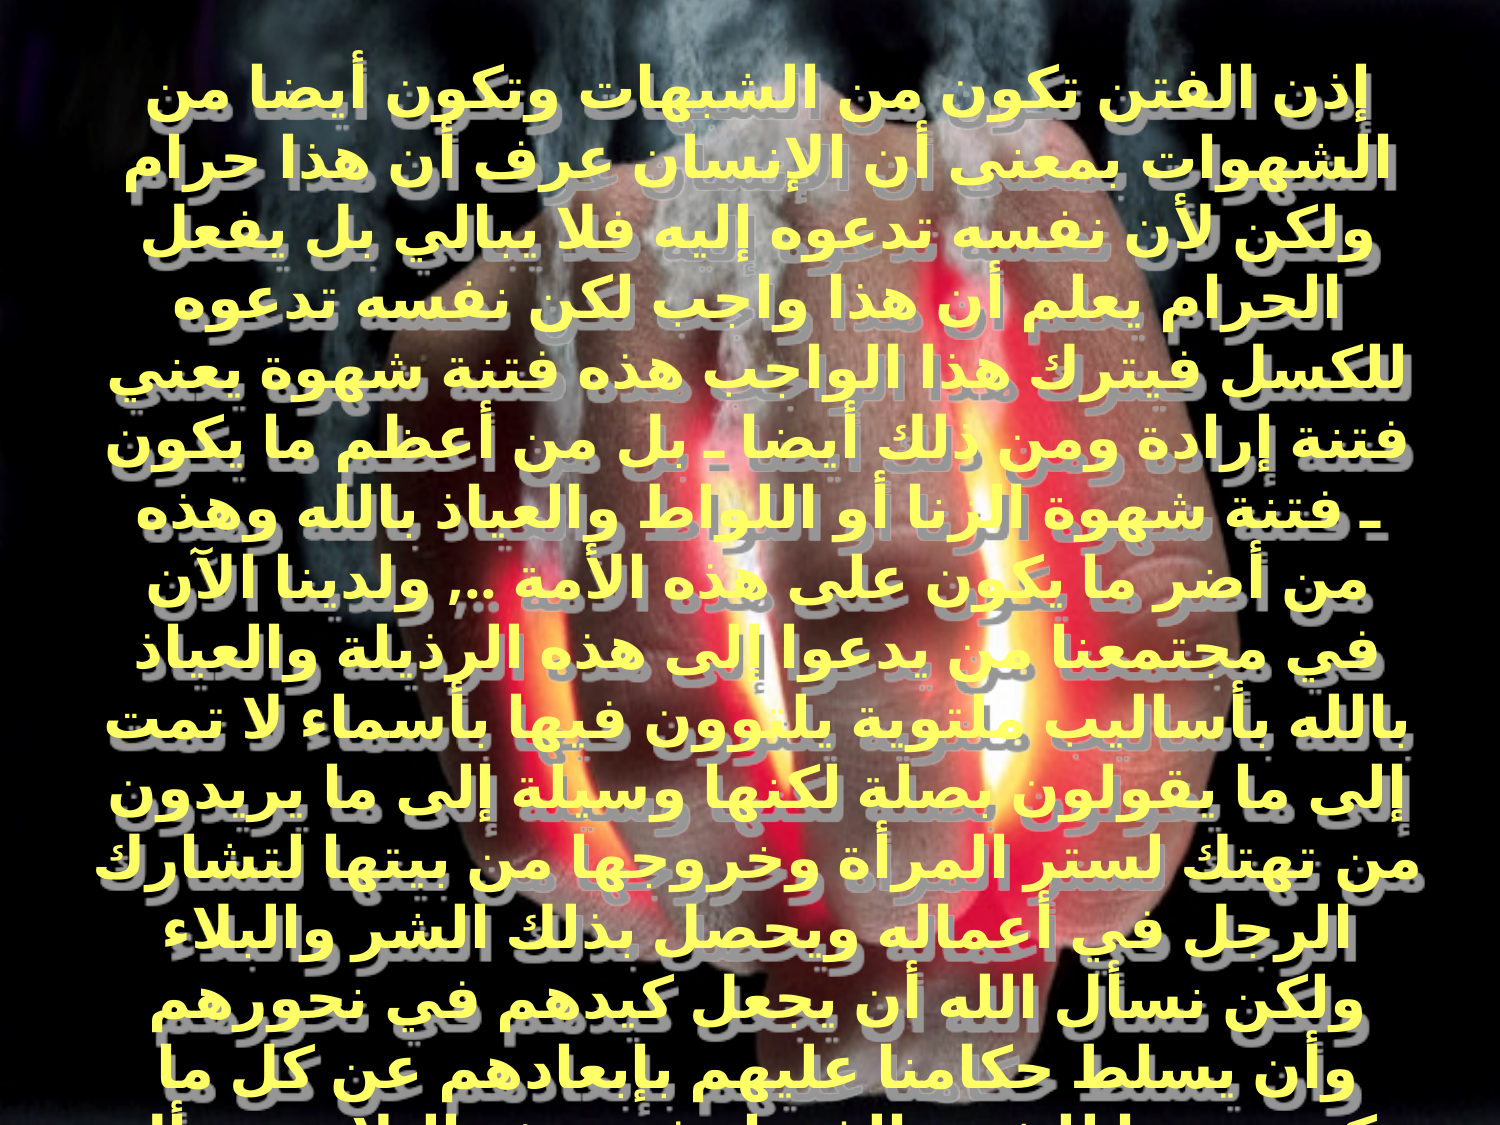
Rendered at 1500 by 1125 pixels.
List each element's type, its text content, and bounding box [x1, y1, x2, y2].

subtitle إذن الفتن تكون من الشبهات وتكون أيضا من الشهوات بمعنى أن الإنسان عرف أن هذا حرام ولكن لأن نفسه تدعوه إليه فلا يبالي بل يفعل الحرام يعلم أن هذا واجب لكن نفسه تدعوه للكسل فيترك هذا الواجب هذه فتنة شهوة يعني فتنة إرادة ومن ذلك أيضا ـ بل من أعظم ما يكون ـ فتنة شهوة الزنا أو اللواط والعياذ بالله وهذه من أضر ما يكون على هذه الأمة .., ولدينا الآن في مجتمعنا من يدعوا إلى هذه الرذيلة والعياذ بالله بأساليب ملتوية يلتوون فيها بأسماء لا تمت إلى ما يقولون بصلة لكنها وسيلة إلى ما يريدون من تهتك لستر المرأة وخروجها من بيتها لتشارك الرجل في أعماله ويحصل بذلك الشر والبلاء ولكن نسأل الله أن يجعل كيدهم في نحورهم وأن يسلط حكامنا عليهم بإبعادهم عن كل ما يكون سببا للشر والفساد في هذه البلاء ونسأل الله سبحانه وتعالى أن يوفق لحكامنا بطانة صالحة تدلهم على الخير وتحثهم عليه بن عثيمين / رياض الصالحين [76, 42, 1440, 965]
picture [0, 0, 1500, 1125]
